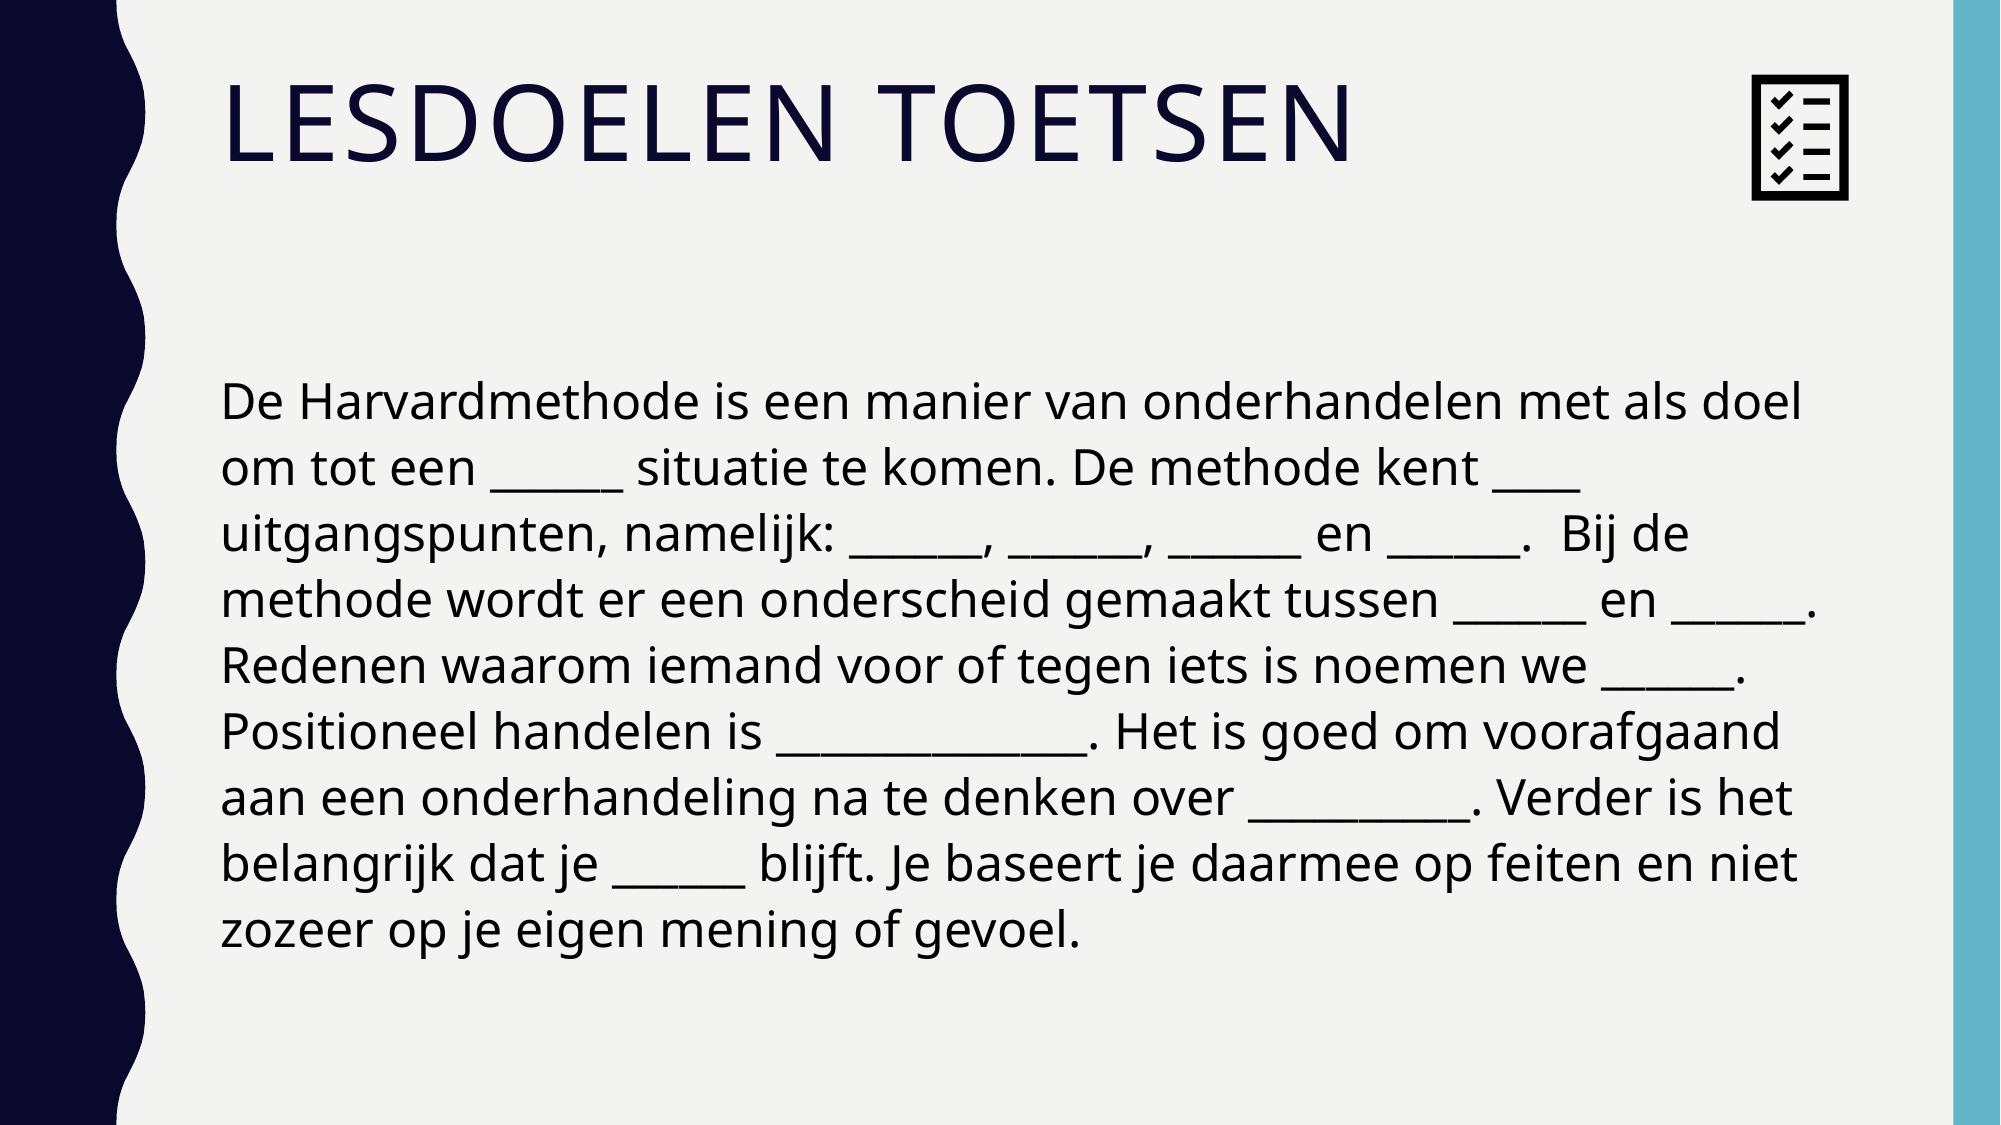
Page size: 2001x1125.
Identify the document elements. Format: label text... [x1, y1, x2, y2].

title Lesdoelen toetsen [205, 62, 1875, 308]
text_box De Harvardmethode is een manier van onderhandelen met als doel om tot een ______ situatie te komen. De methode kent ____ uitgangspunten, namelijk: ______, ______, ______ en ______. Bij de methode wordt er een onderscheid gemaakt tussen ______ en ______. Redenen waarom iemand voor of tegen iets is noemen we ______. Positioneel handelen is ______________. Het is goed om voorafgaand aan een onderhandeling na te denken over __________. Verder is het belangrijk dat je ______ blijft. Je baseert je daarmee op feiten en niet zozeer op je eigen mening of gevoel. [205, 356, 1875, 999]
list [1724, 62, 1875, 213]
